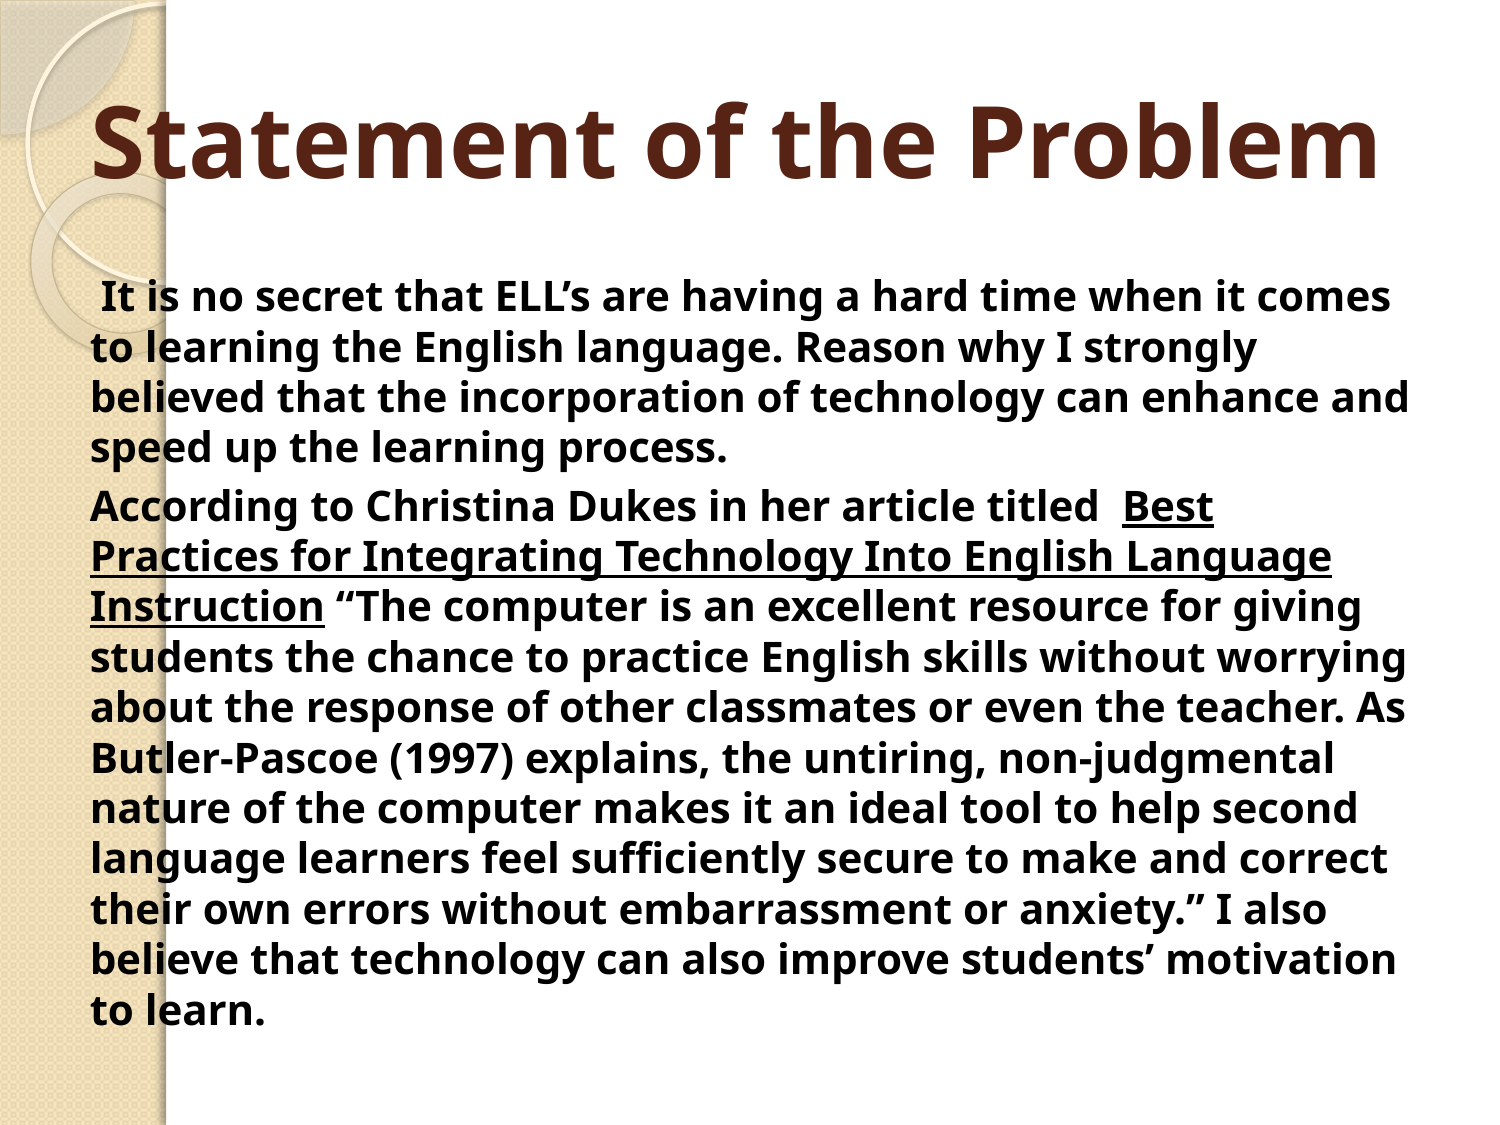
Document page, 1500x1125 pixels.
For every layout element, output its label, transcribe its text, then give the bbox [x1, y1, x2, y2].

title Statement of the Problem [75, 45, 1400, 233]
list It is no secret that ELL’s are having a hard time when it comes to learning the English language. Reason why I strongly believed that the incorporation of technology can enhance and speed up the learning process. According to Christina Dukes in her article titled Best Practices for Integrating Technology Into English Language Instruction “The computer is an excellent resource for giving students the chance to practice English skills without worrying about the response of other classmates or even the teacher. As Butler-Pascoe (1997) explains, the untiring, non-judgmental nature of the computer makes it an ideal tool to help second language learners feel sufficiently secure to make and correct their own errors without embarrassment or anxiety.” I also believe that technology can also improve students’ motivation to learn. [75, 262, 1425, 1062]
